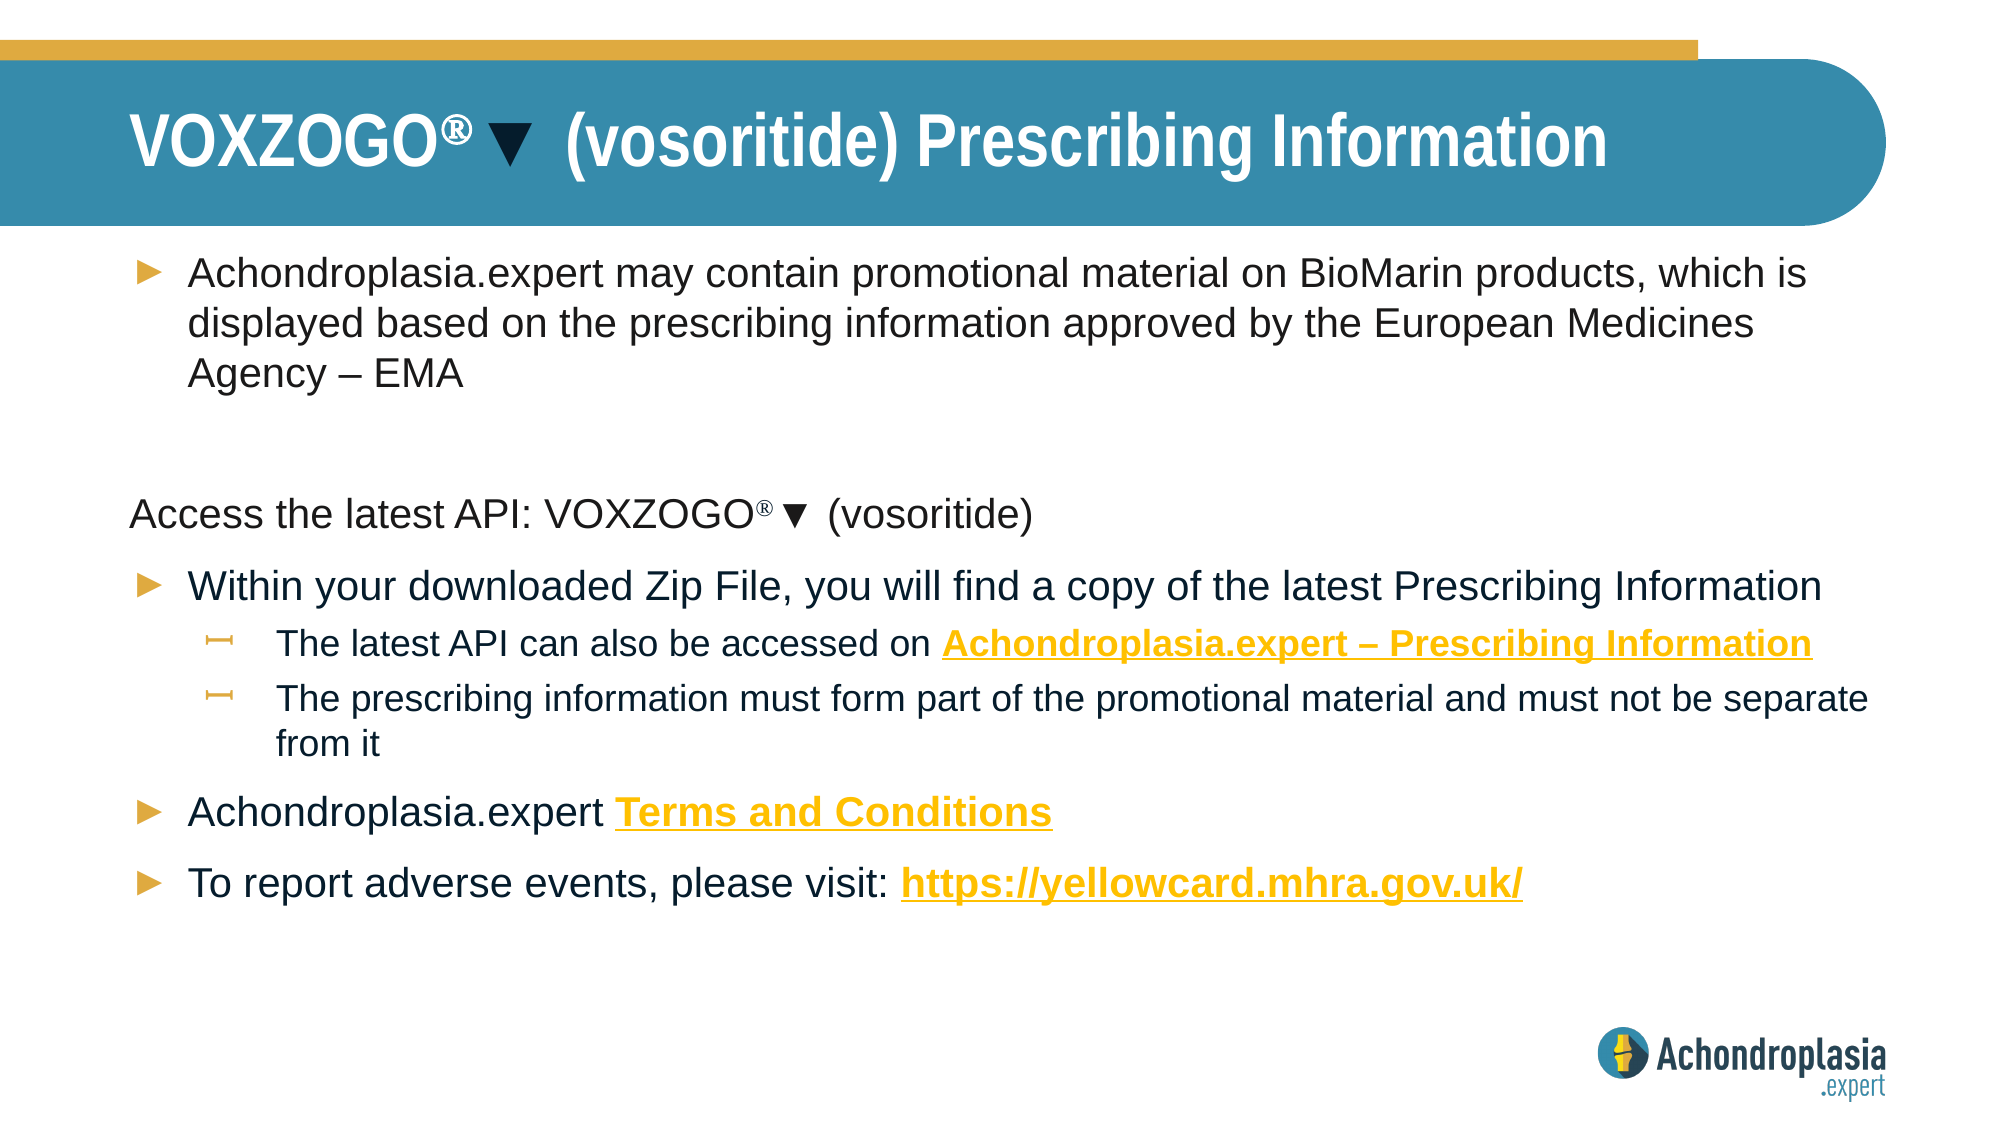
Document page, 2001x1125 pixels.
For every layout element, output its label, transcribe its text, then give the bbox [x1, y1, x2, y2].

list Achondroplasia.expert may contain promotional material on BioMarin products, which is displayed based on the prescribing information approved by the European Medicines Agency – EMA Access the latest API: VOXZOGOÒ▼ (vosoritide) Within your downloaded Zip File, you will find a copy of the latest Prescribing Information The latest API can also be accessed on Achondroplasia.expert – Prescribing Information The prescribing information must form part of the promotional material and must not be separate from it Achondroplasia.expert Terms and Conditions To report adverse events, please visit: https://yellowcard.mhra.gov.uk/ [114, 237, 1886, 982]
picture [1597, 1027, 1886, 1102]
title VOXZOGOÒ▼ (vosoritide) Prescribing Information [114, 59, 1886, 225]
